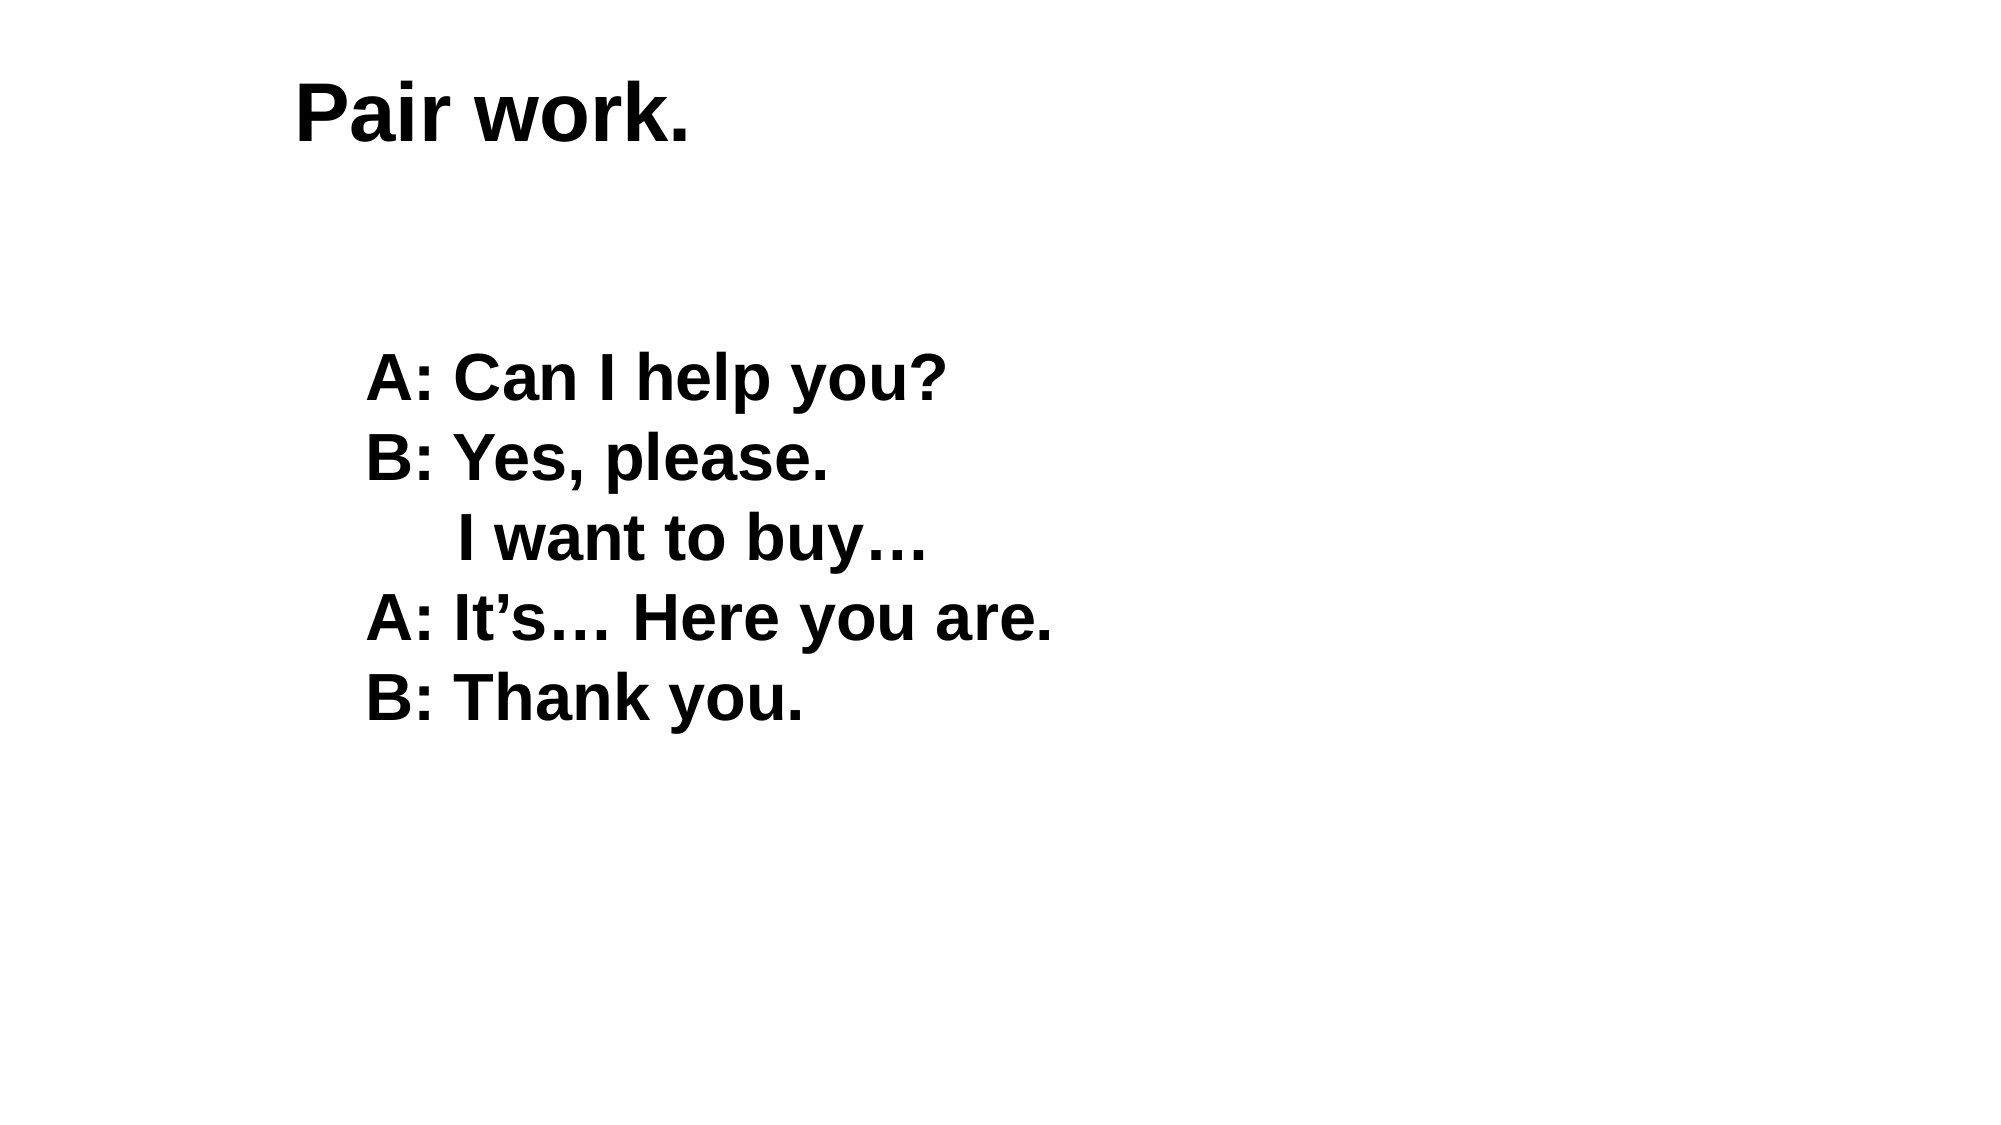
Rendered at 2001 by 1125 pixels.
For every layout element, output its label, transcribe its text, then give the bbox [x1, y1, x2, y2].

text_box A: Can I help you? B: Yes, please. I want to buy… A: It’s… Here you are. B: Thank you. [350, 326, 1569, 741]
text_box Pair work. [279, 42, 941, 173]
